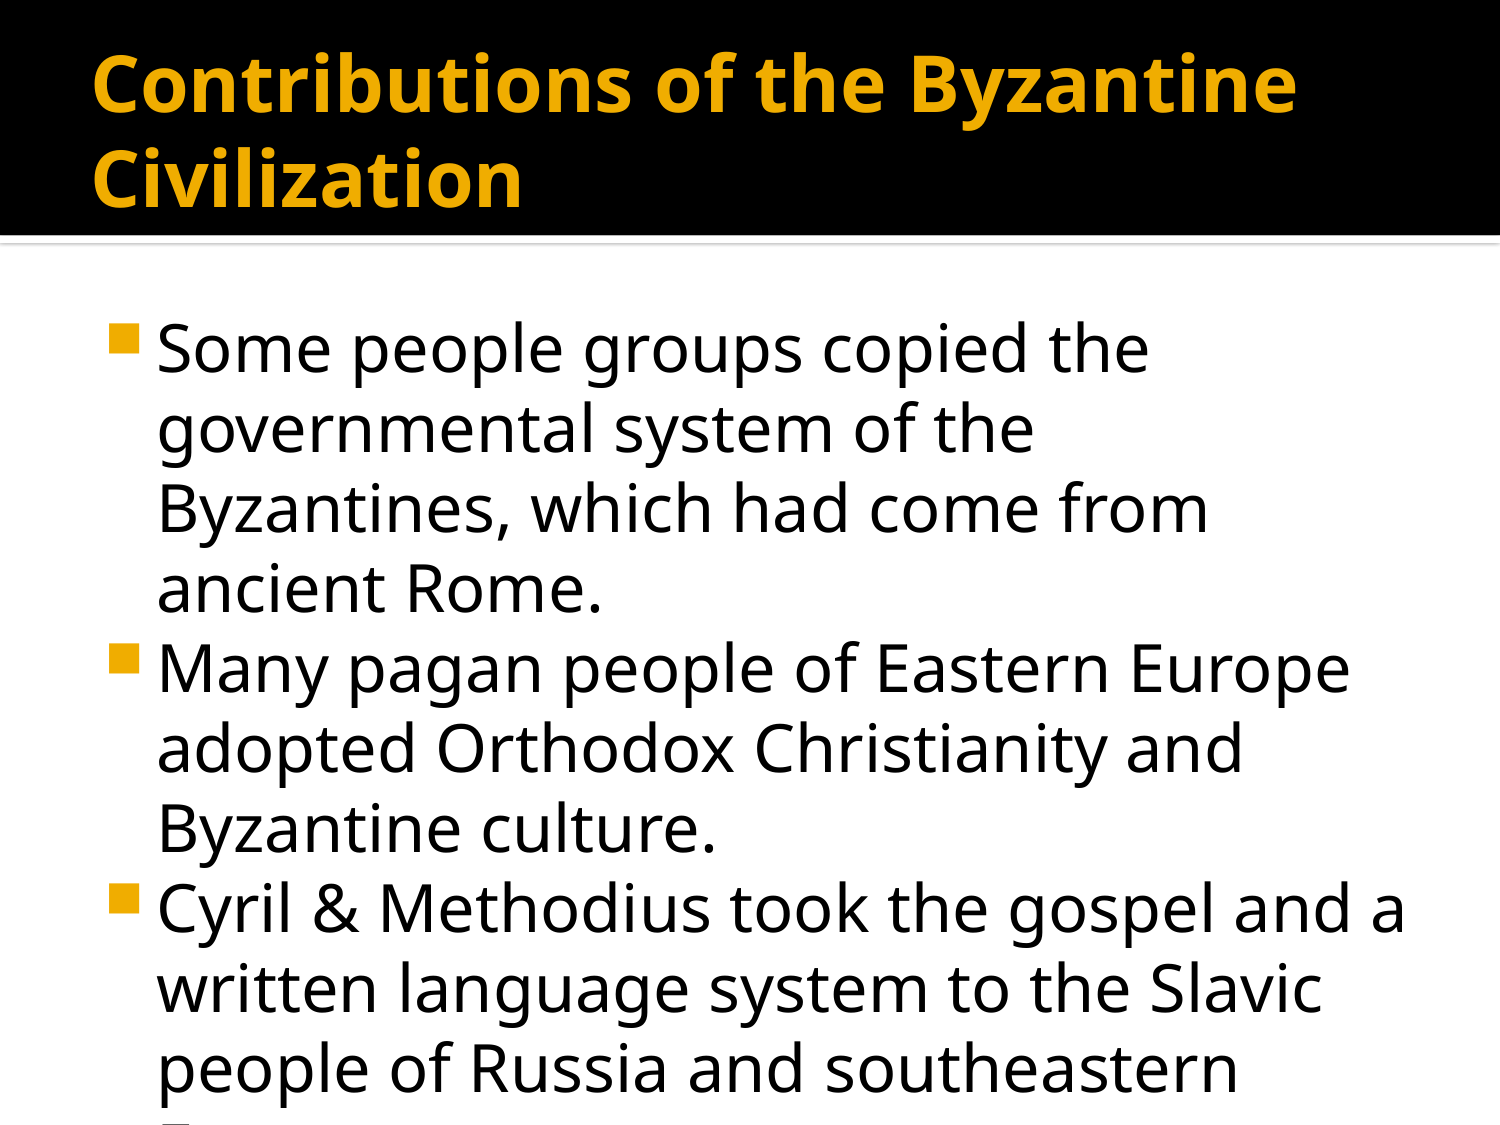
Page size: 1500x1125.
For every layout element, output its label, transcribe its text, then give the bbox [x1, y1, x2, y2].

list Some people groups copied the governmental system of the Byzantines, which had come from ancient Rome. Many pagan people of Eastern Europe adopted Orthodox Christianity and Byzantine culture. Cyril & Methodius took the gospel and a written language system to the Slavic people of Russia and southeastern Europe. [75, 291, 1425, 1050]
title Contributions of the Byzantine Civilization [75, 25, 1425, 231]
